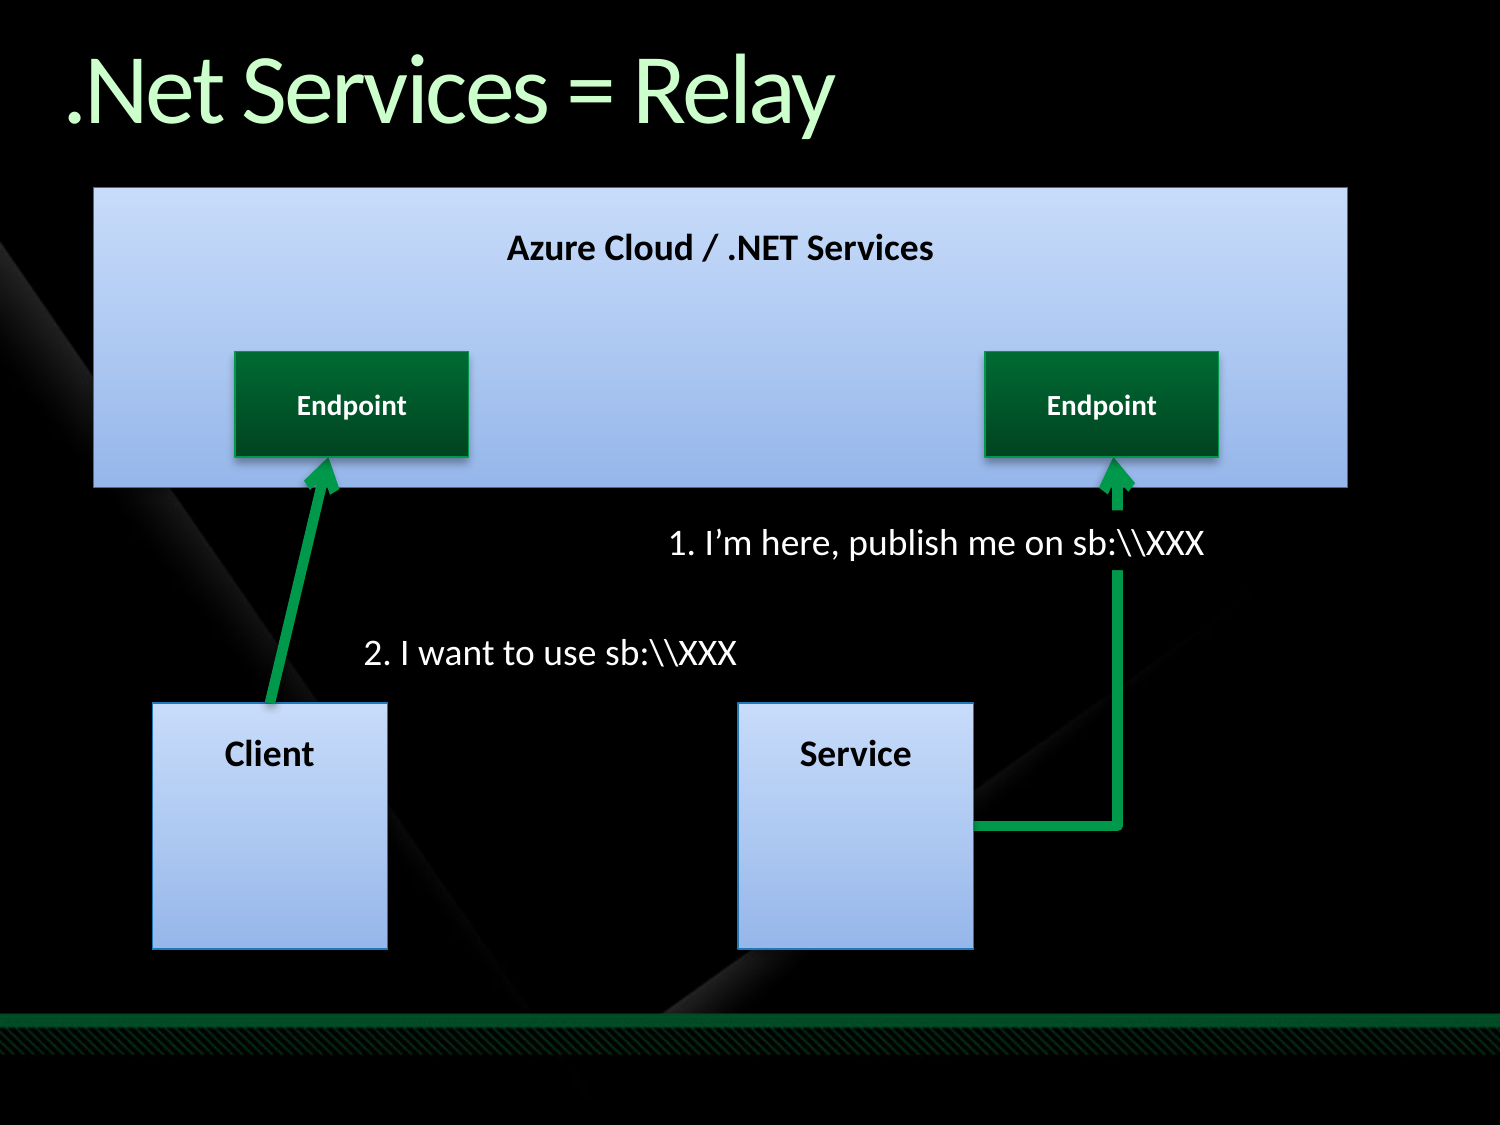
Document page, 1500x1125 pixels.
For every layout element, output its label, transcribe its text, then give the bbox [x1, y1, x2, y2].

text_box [175, 550, 423, 610]
picture [0, 0, 1500, 1125]
text_box 1. I’m here, publish me on sb:\\XXX [652, 510, 967, 571]
text_box 1. I’m here, publish me on sb:\\XXX [1119, 510, 1221, 571]
title .Net Services = Relay [62, 37, 1438, 147]
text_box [93, 187, 1348, 488]
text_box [973, 456, 1114, 827]
text_box 2. I want to use sb:\\XXX [348, 620, 753, 681]
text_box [152, 702, 388, 950]
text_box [737, 702, 974, 950]
